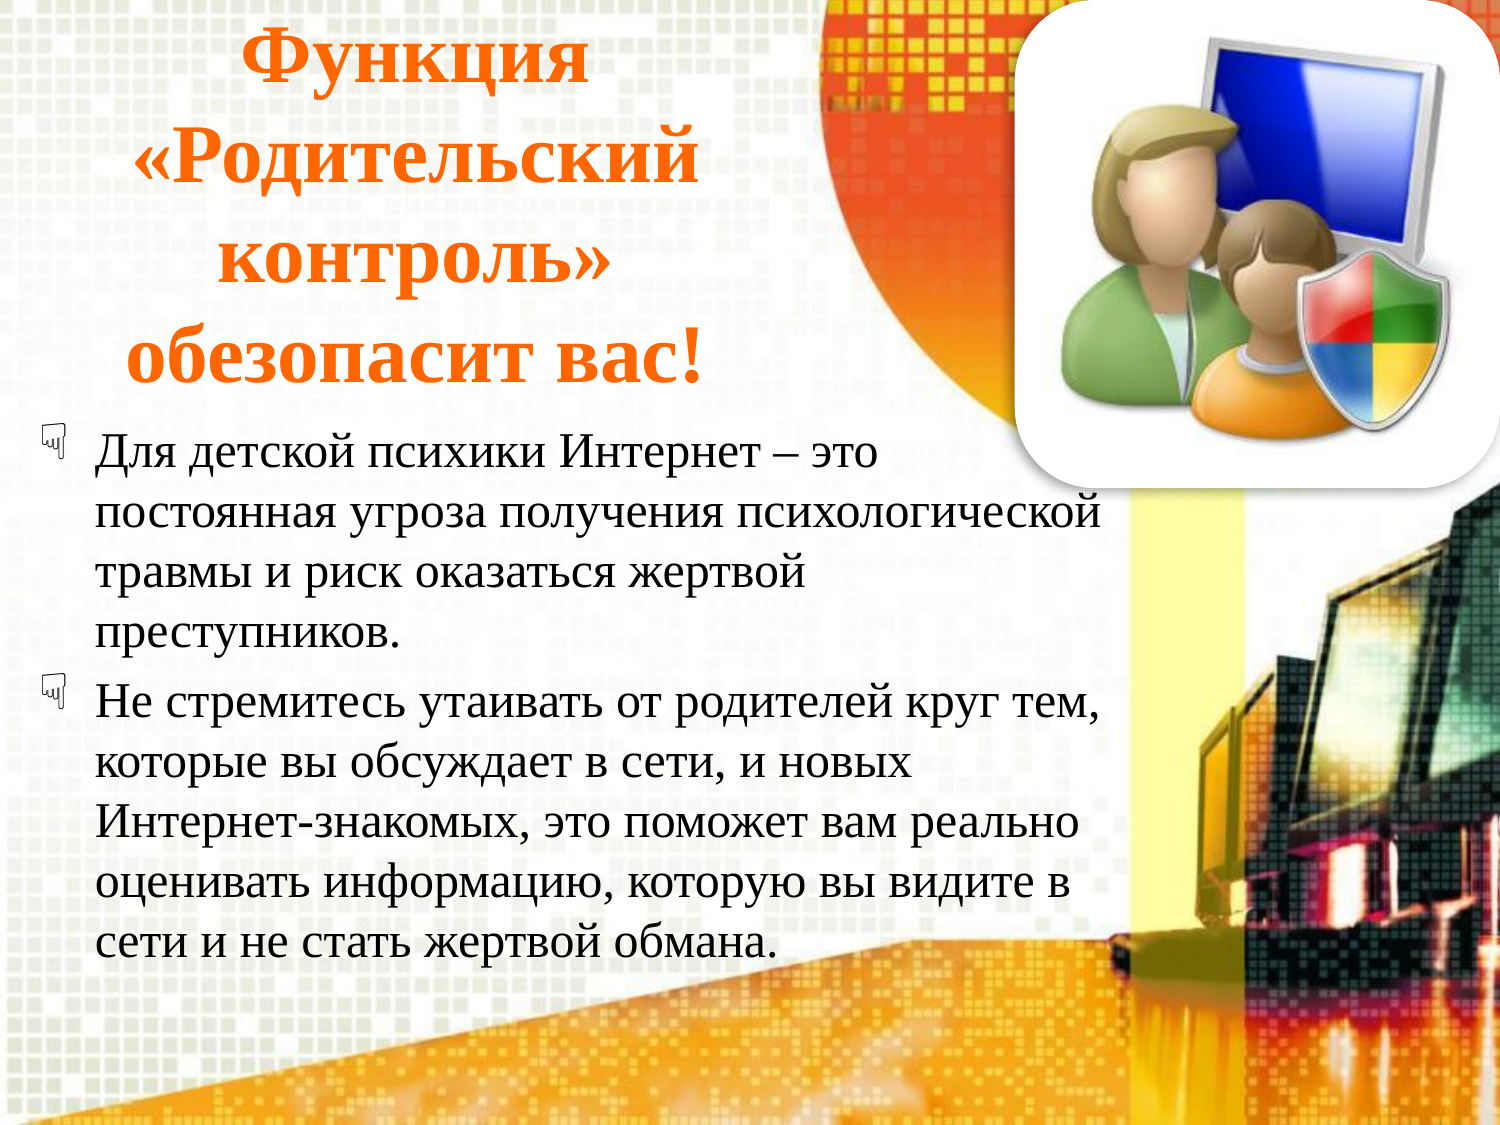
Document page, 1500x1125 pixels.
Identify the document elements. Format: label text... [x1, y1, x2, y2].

list Для детской психики Интернет – это постоянная угроза получения психологической травмы и риск оказаться жертвой преступников. Не стремитесь утаивать от родителей круг тем, которые вы обсуждает в сети, и новых Интернет-знакомых, это поможет вам реально оценивать информацию, которую вы видите в сети и не стать жертвой обмана. [23, 409, 1126, 1001]
picture [0, 0, 1500, 1125]
title Функция «Родительский контроль» обезопасит вас! [23, 23, 809, 376]
